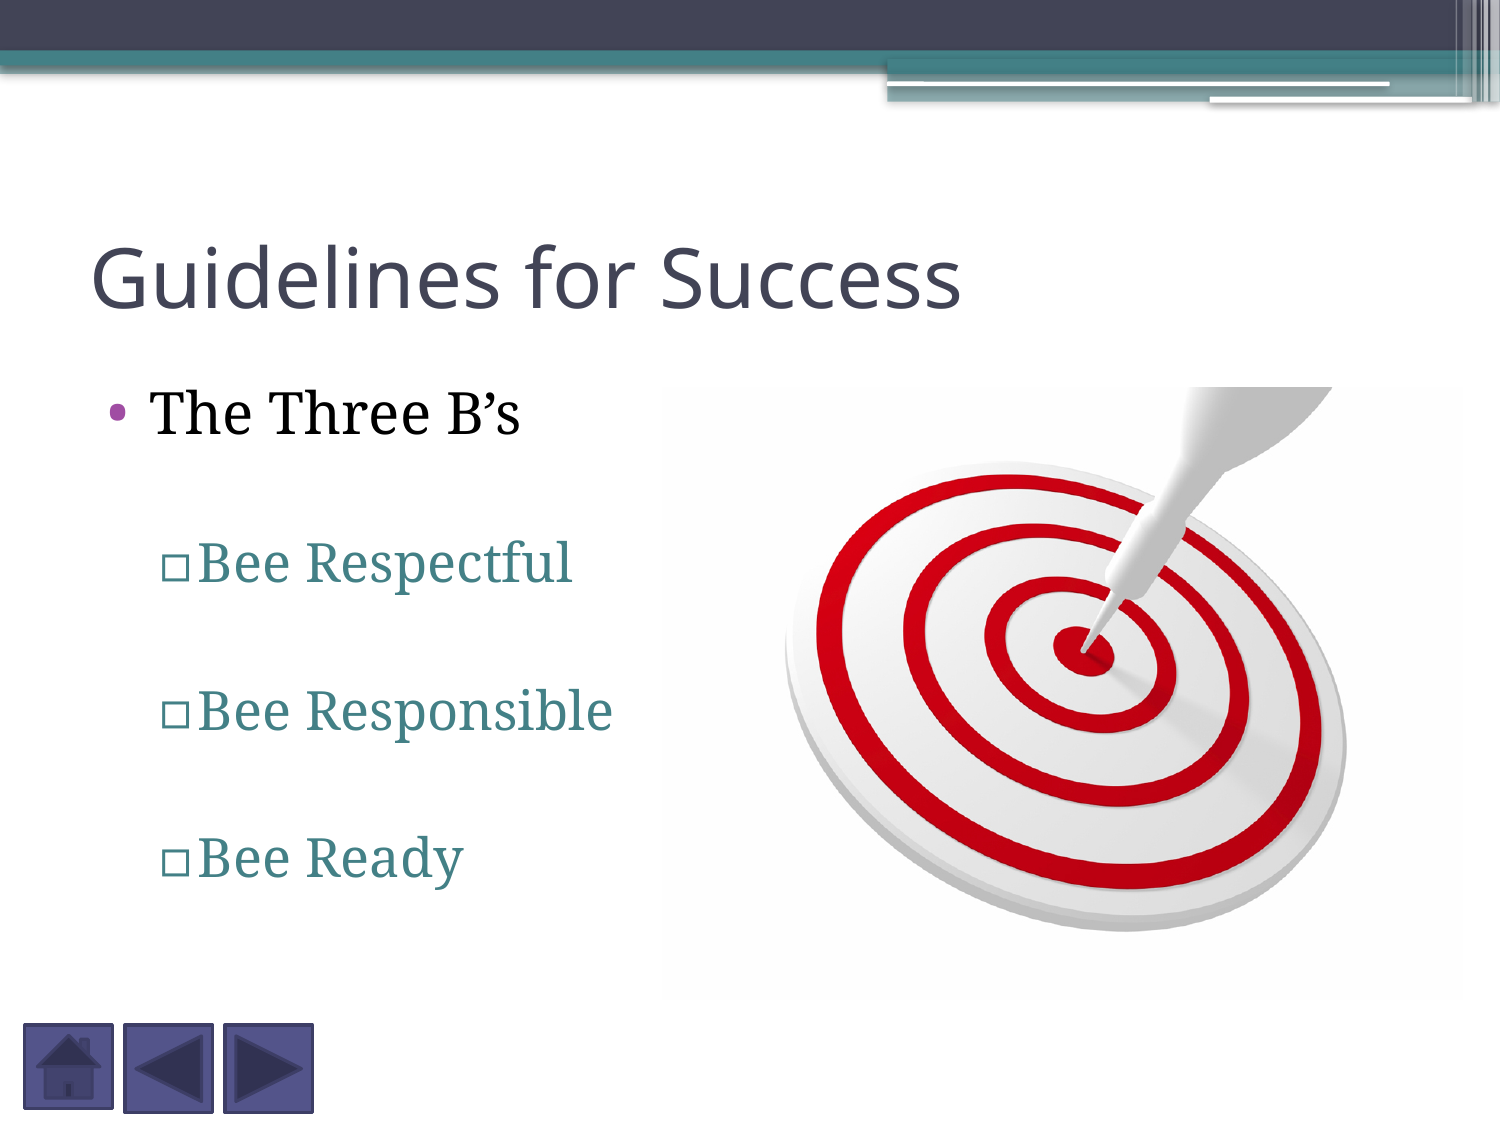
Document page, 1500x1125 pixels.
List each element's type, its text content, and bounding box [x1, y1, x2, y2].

text_box [123, 1023, 214, 1114]
text_box [223, 1023, 314, 1114]
text_box [23, 1023, 114, 1110]
list The Three B’s Bee Respectful Bee Responsible Bee Ready [75, 368, 1425, 1079]
title Guidelines for Success [75, 187, 1425, 363]
picture [662, 387, 1463, 1001]
